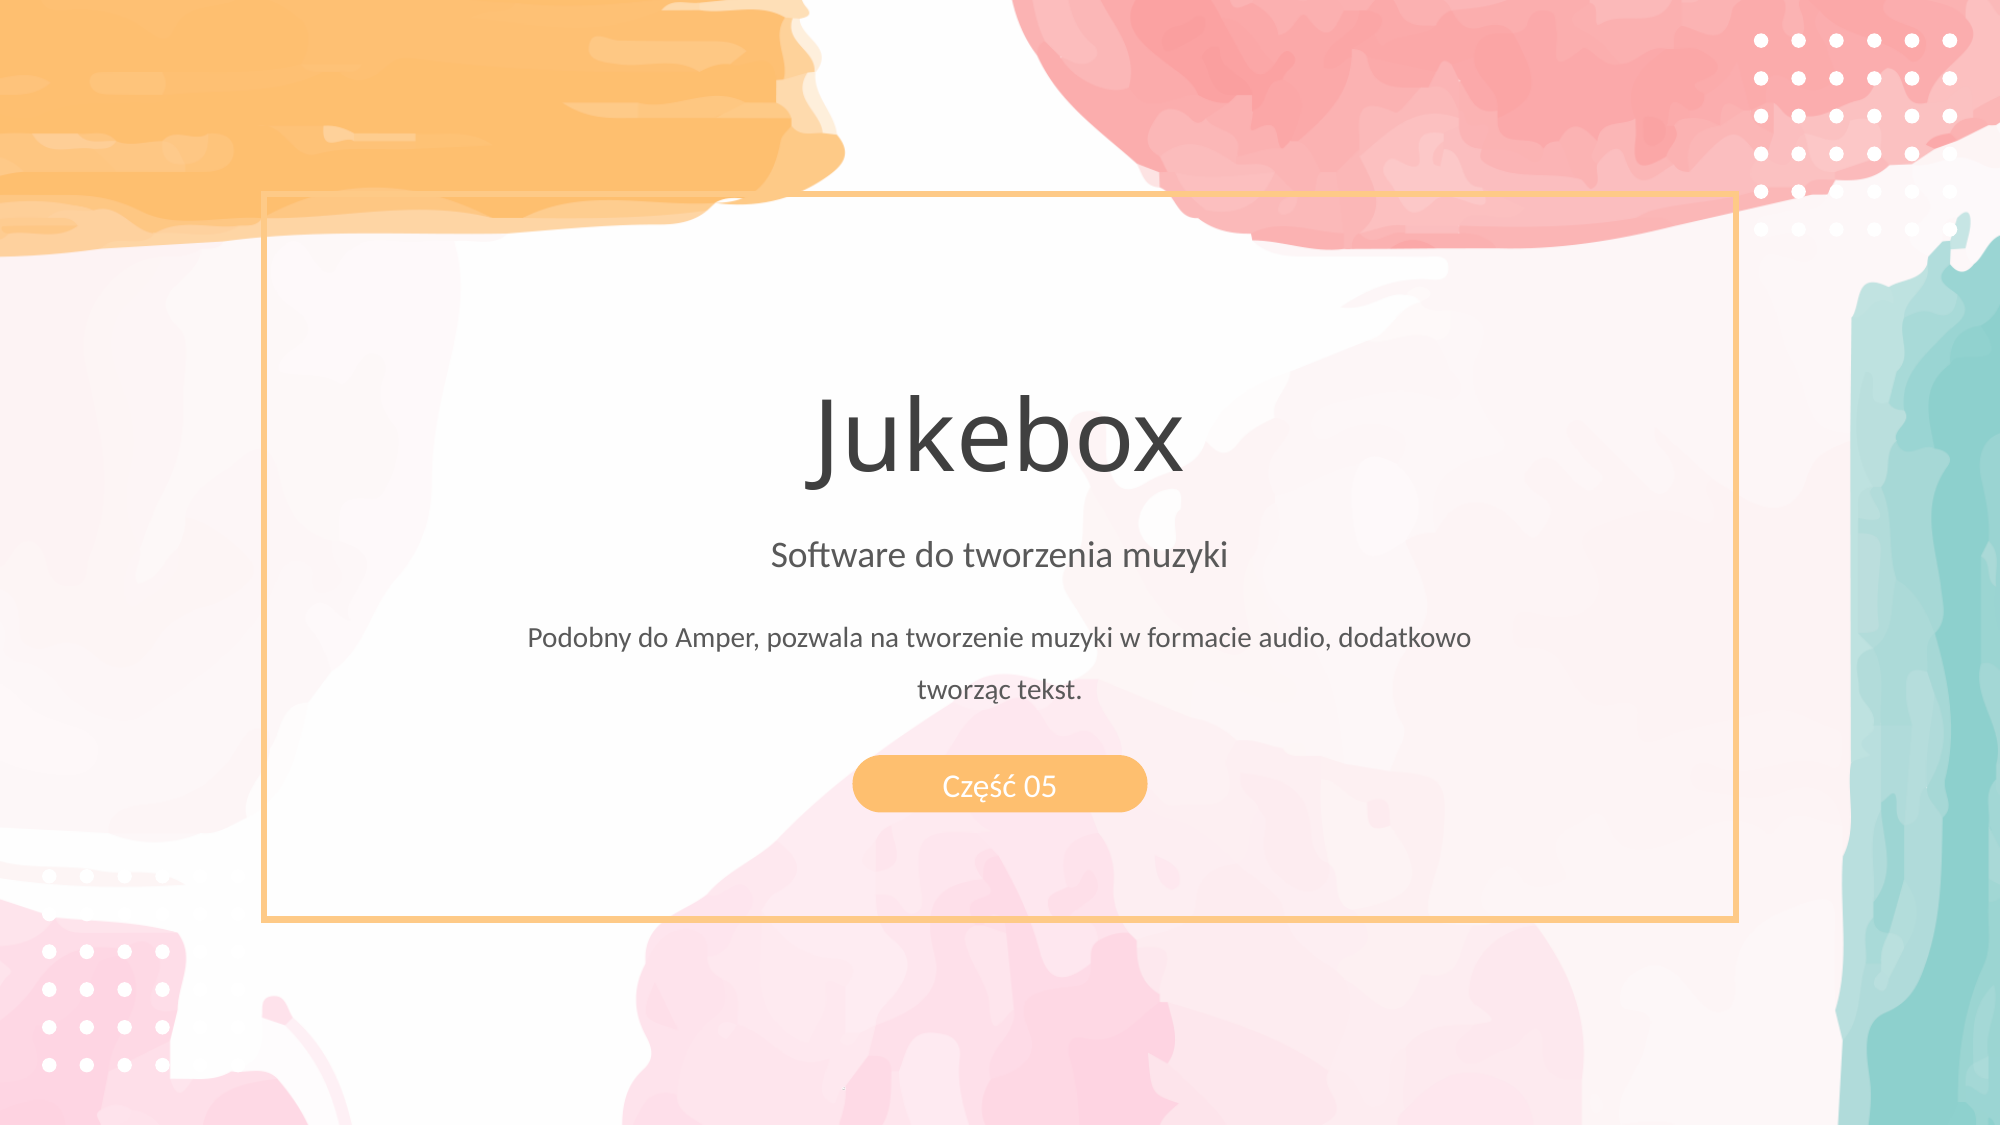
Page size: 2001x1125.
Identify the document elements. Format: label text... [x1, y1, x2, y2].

text_box Jukebox [799, 364, 1201, 500]
picture [0, 0, 2000, 1125]
text_box [263, 193, 1737, 920]
